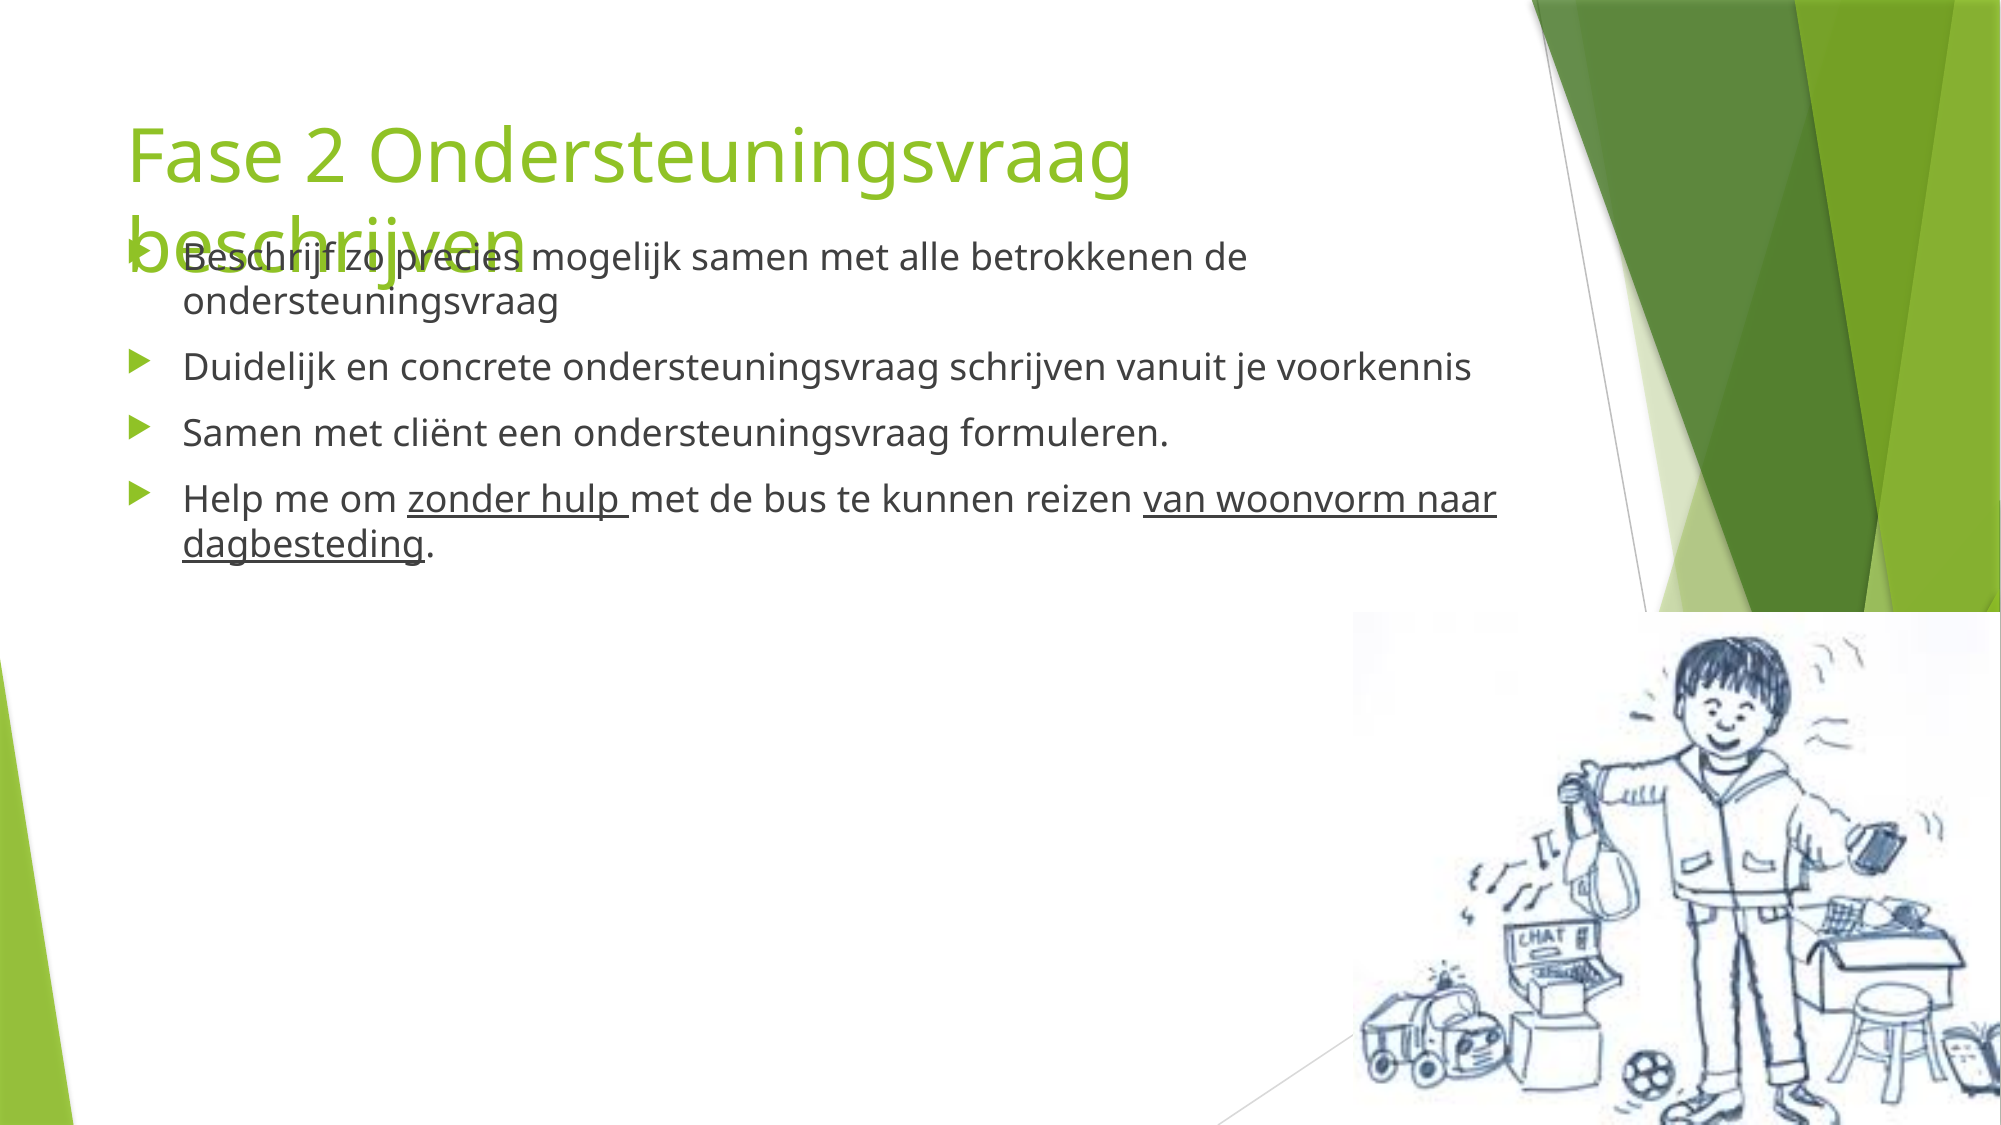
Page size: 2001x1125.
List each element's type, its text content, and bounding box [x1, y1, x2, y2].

list Beschrijf zo precies mogelijk samen met alle betrokkenen de ondersteuningsvraag Duidelijk en concrete ondersteuningsvraag schrijven vanuit je voorkennis Samen met cliënt een ondersteuningsvraag formuleren. Help me om zonder hulp met de bus te kunnen reizen van woonvorm naar dagbesteding. [111, 224, 1522, 862]
picture [1353, 611, 2000, 1125]
title Fase 2 Ondersteuningsvraag beschrijven [111, 99, 1522, 224]
